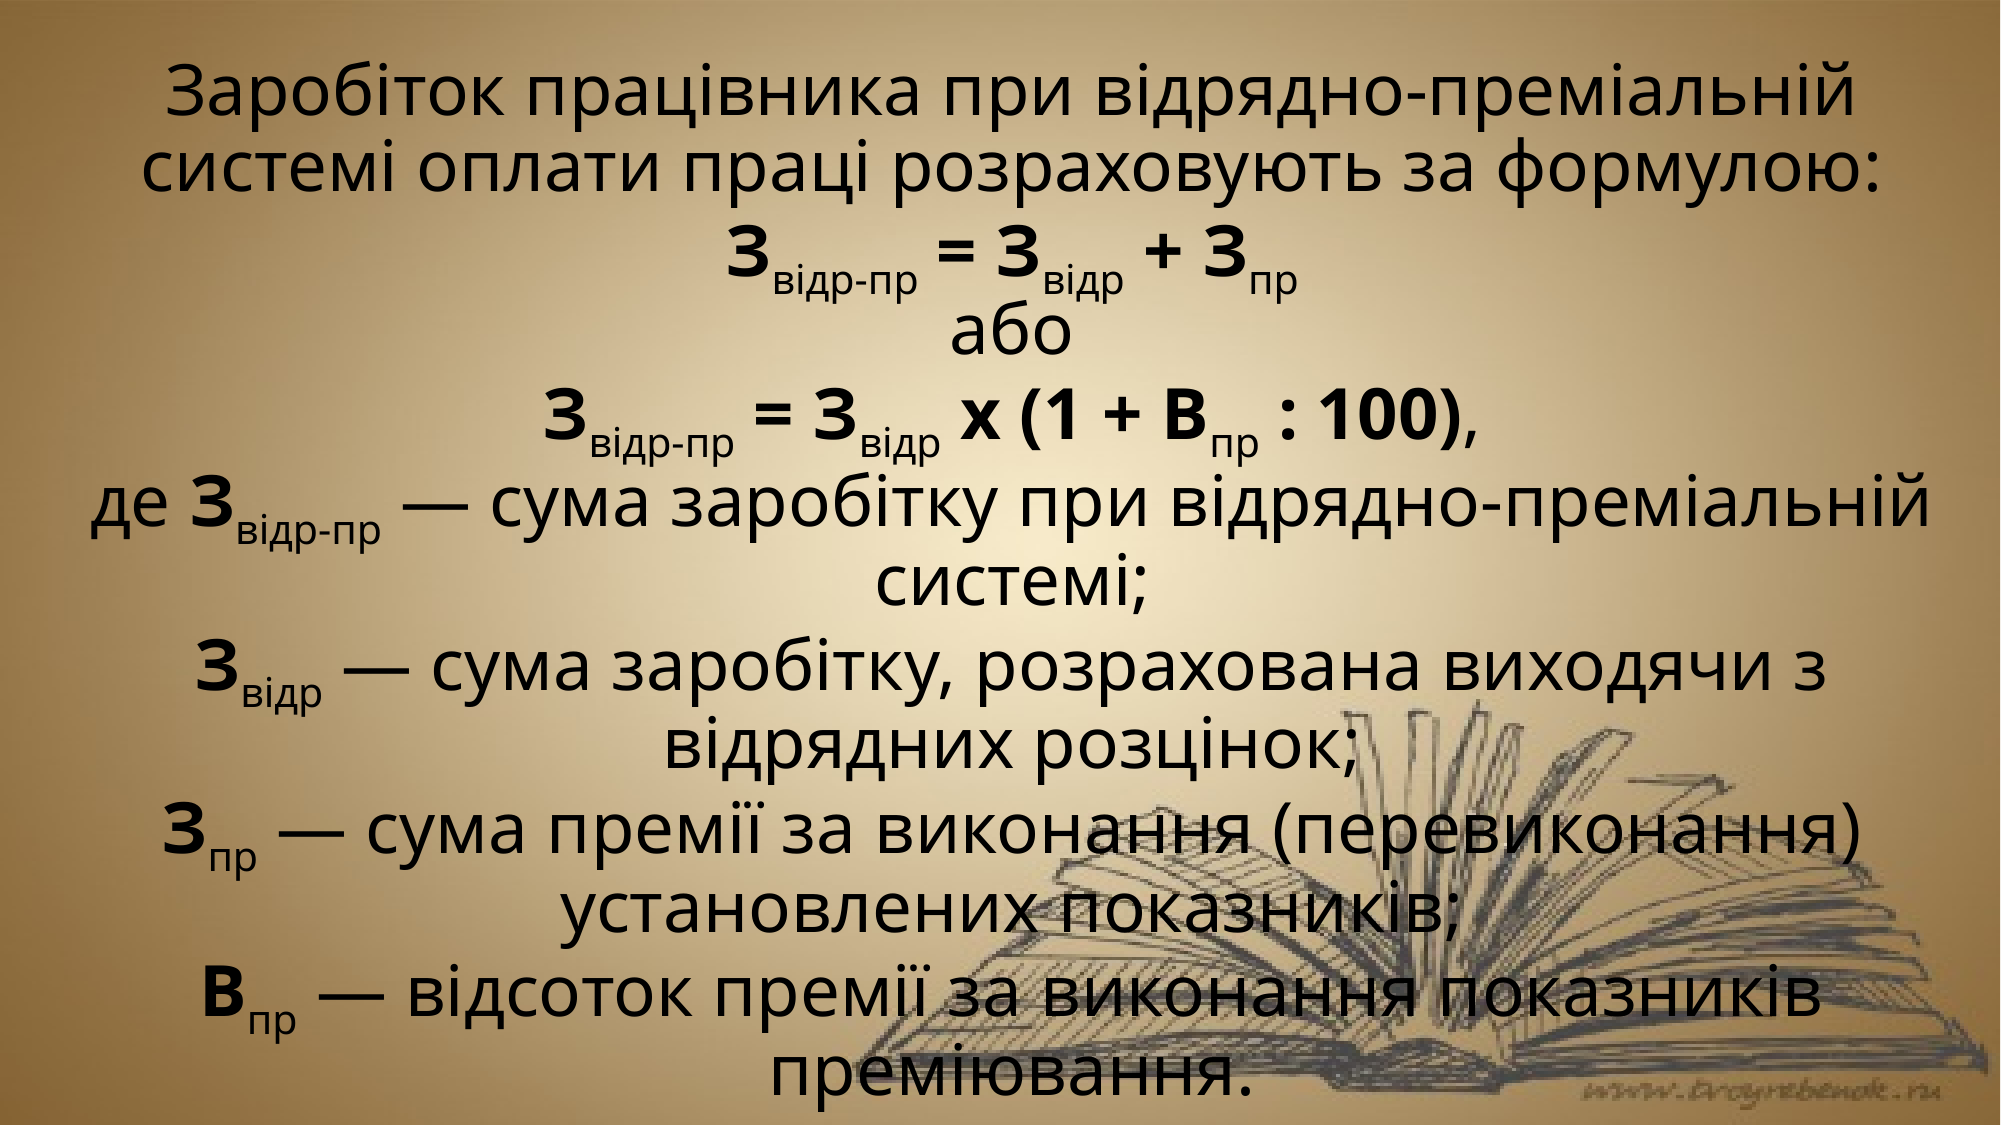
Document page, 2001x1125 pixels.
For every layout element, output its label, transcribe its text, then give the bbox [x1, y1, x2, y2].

title Відрядно-преміальна система Заробіток працівника при відрядно-преміальній системі оплати праці розраховують за формулою: Звідр-пр = Звідр + Зпр або Звідр-пр = Звідр х (1 + Впр : 100), де Звідр-пр — сума заробітку при відрядно-преміальній системі; Звідр — сума заробітку, розрахована виходячи з відрядних розцінок; Зпр — сума премії за виконання (перевиконання) установлених показників; Впр — відсоток премії за виконання показників преміювання. [24, 15, 2000, 1091]
picture [0, 0, 2001, 1125]
